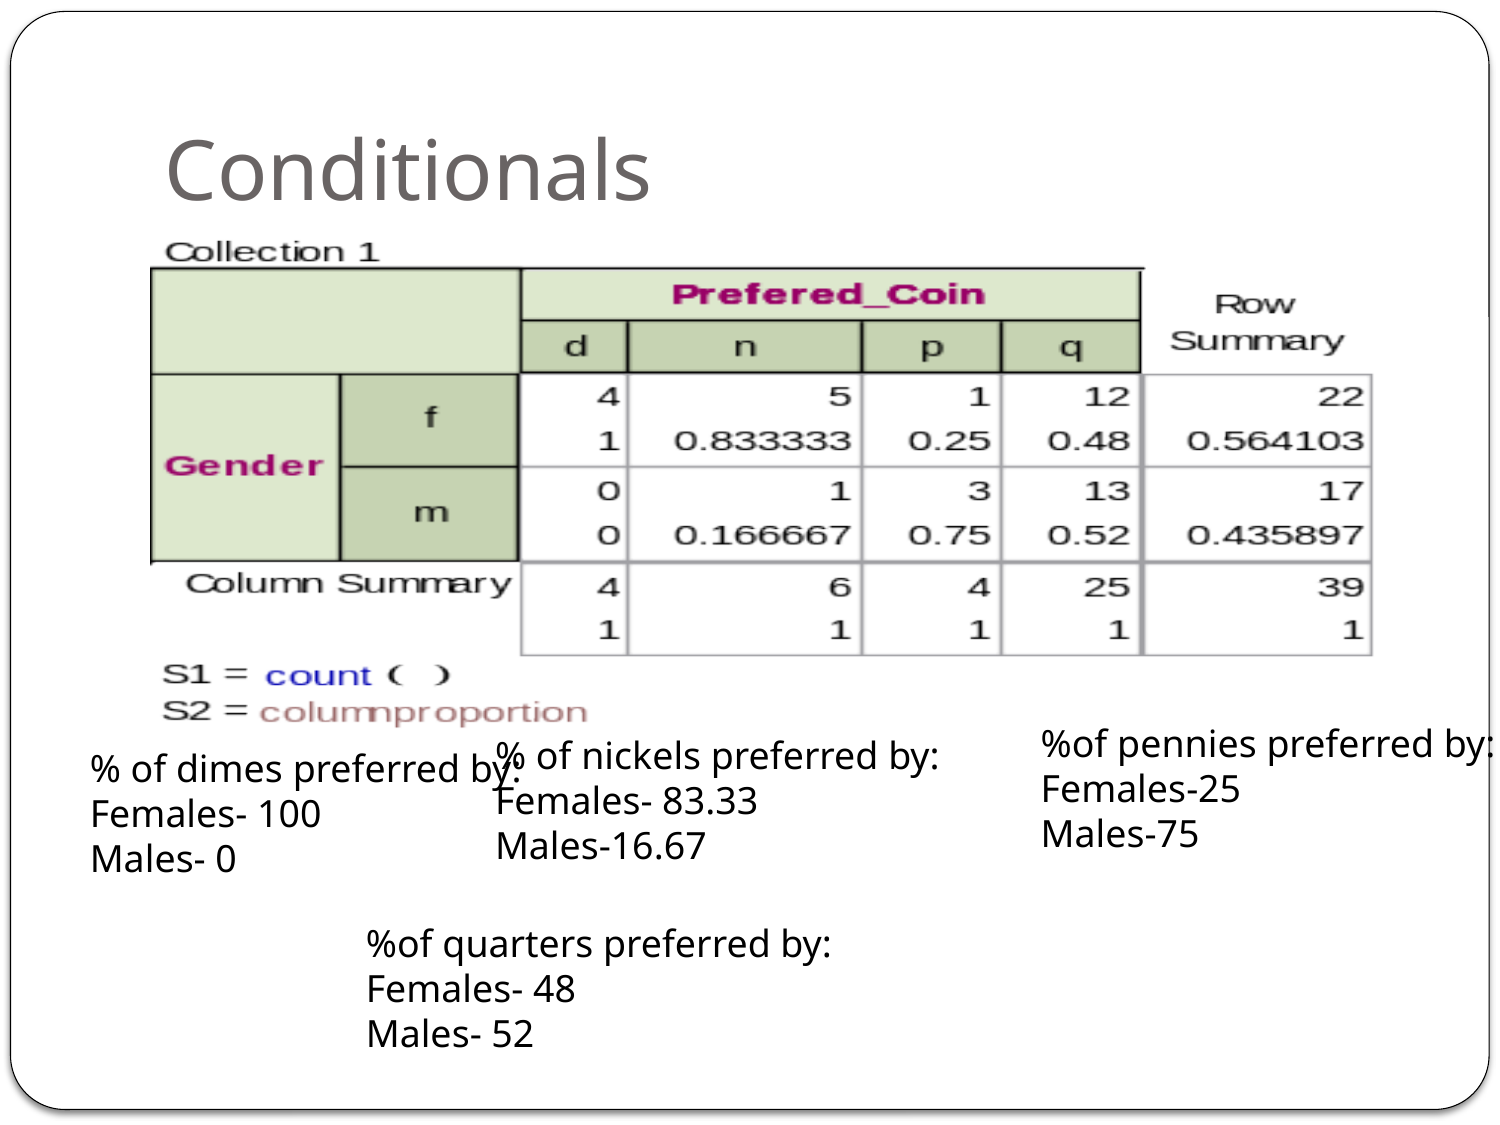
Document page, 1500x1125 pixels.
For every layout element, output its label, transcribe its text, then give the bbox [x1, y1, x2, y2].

title Conditionals [150, 45, 1425, 210]
text_box %of pennies preferred by: Females-25 Males-75 [1025, 712, 1500, 863]
text_box % of nickels preferred by: Females- 83.33 Males-16.67 [480, 747, 956, 875]
text_box %of quarters preferred by: Females- 48 Males- 52 [351, 912, 848, 1063]
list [149, 212, 1476, 738]
text_box % of dimes preferred by: Females- 100 Males- 0 [74, 737, 825, 888]
